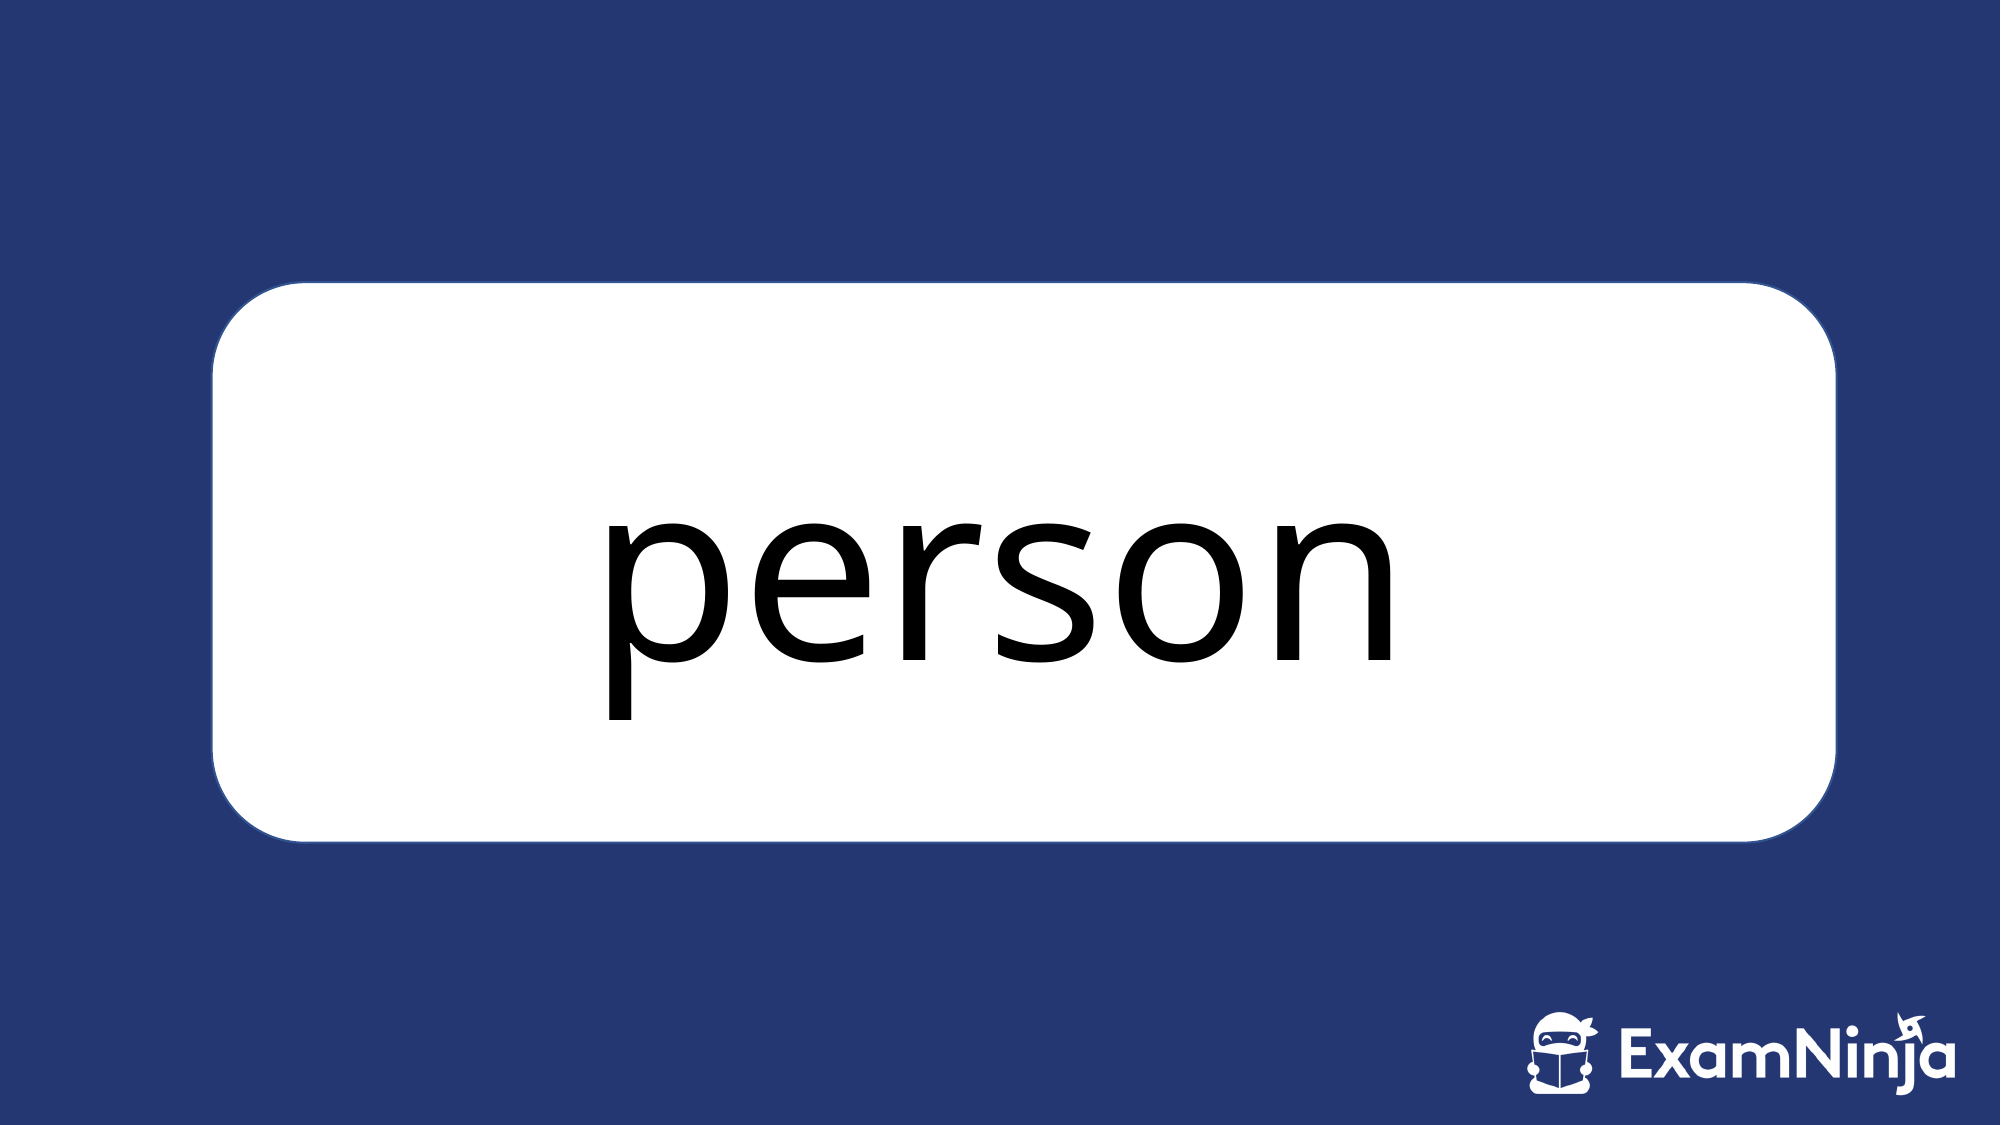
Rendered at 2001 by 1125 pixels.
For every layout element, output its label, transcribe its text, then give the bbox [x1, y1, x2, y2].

picture [1501, 1003, 1979, 1102]
text_box person [143, 403, 1857, 719]
text_box [210, 281, 1838, 403]
text_box [210, 719, 1838, 844]
